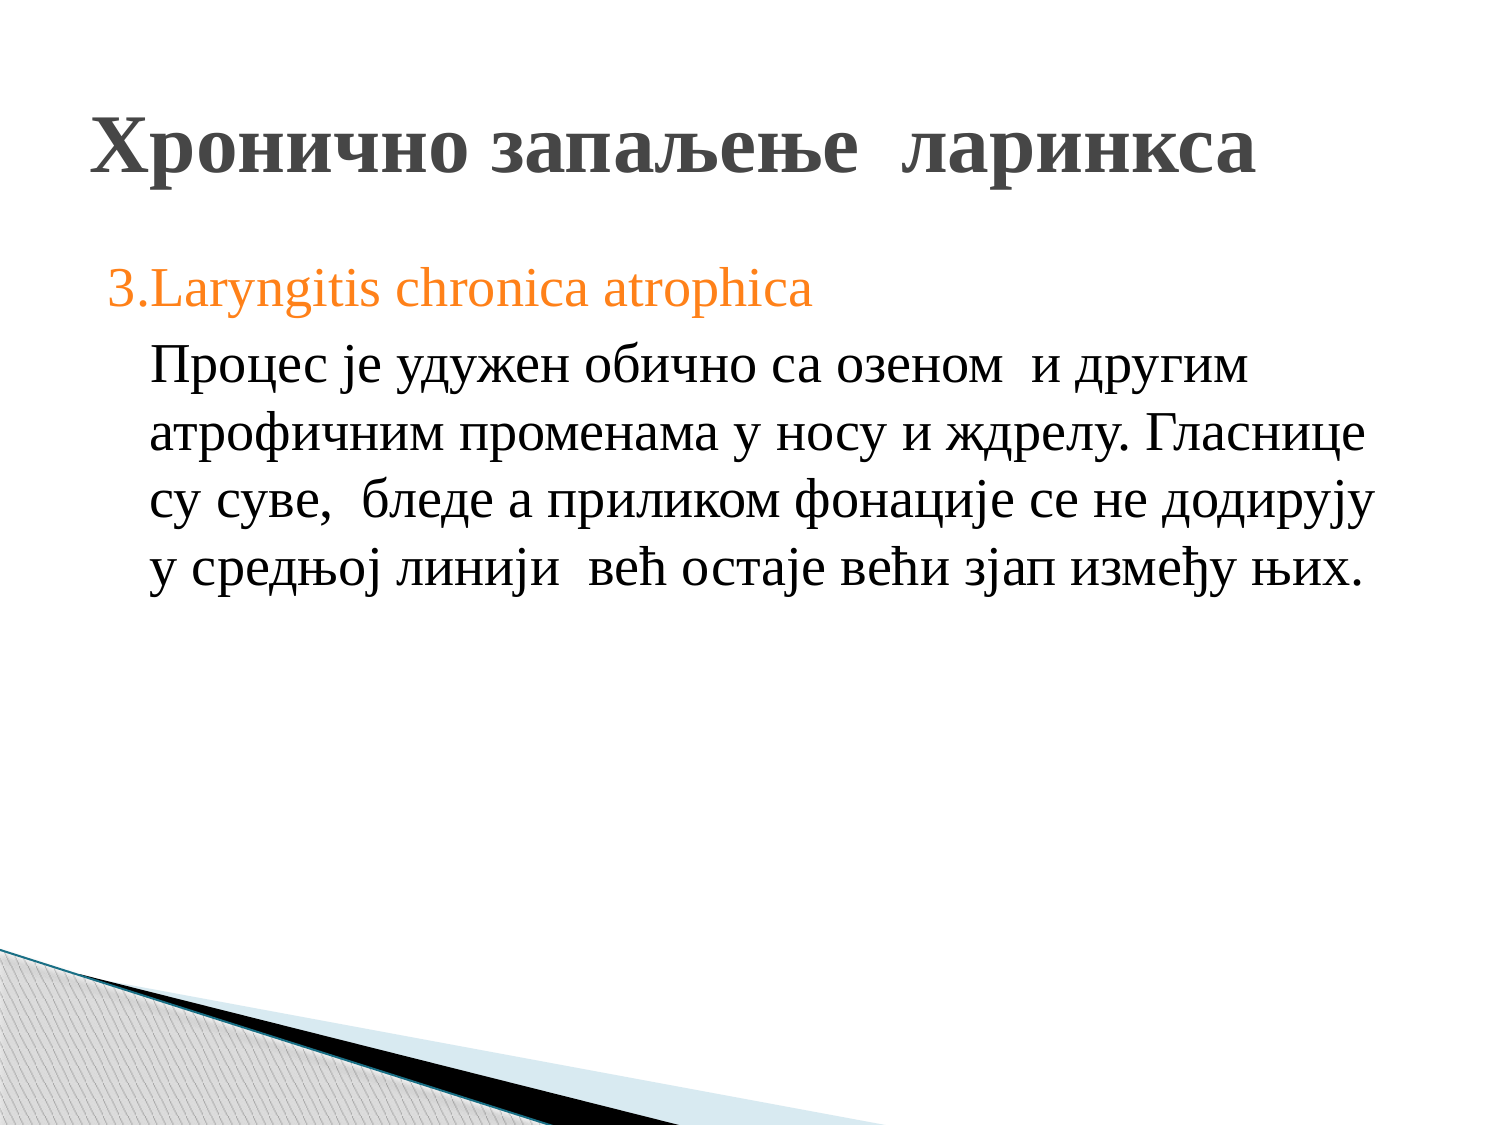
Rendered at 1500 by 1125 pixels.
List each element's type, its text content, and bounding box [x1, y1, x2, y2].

list 3.Laryngitis chronica atrophica Процес је удужен обично са озеном и другим атрофичним променама у носу и ждрелу. Гласнице су суве, бледе а приликом фонације се не додирују у средњој линији већ остаје већи зјап између њих. [74, 242, 1426, 986]
title Хронично запаљење ларинкса [75, 45, 1425, 233]
